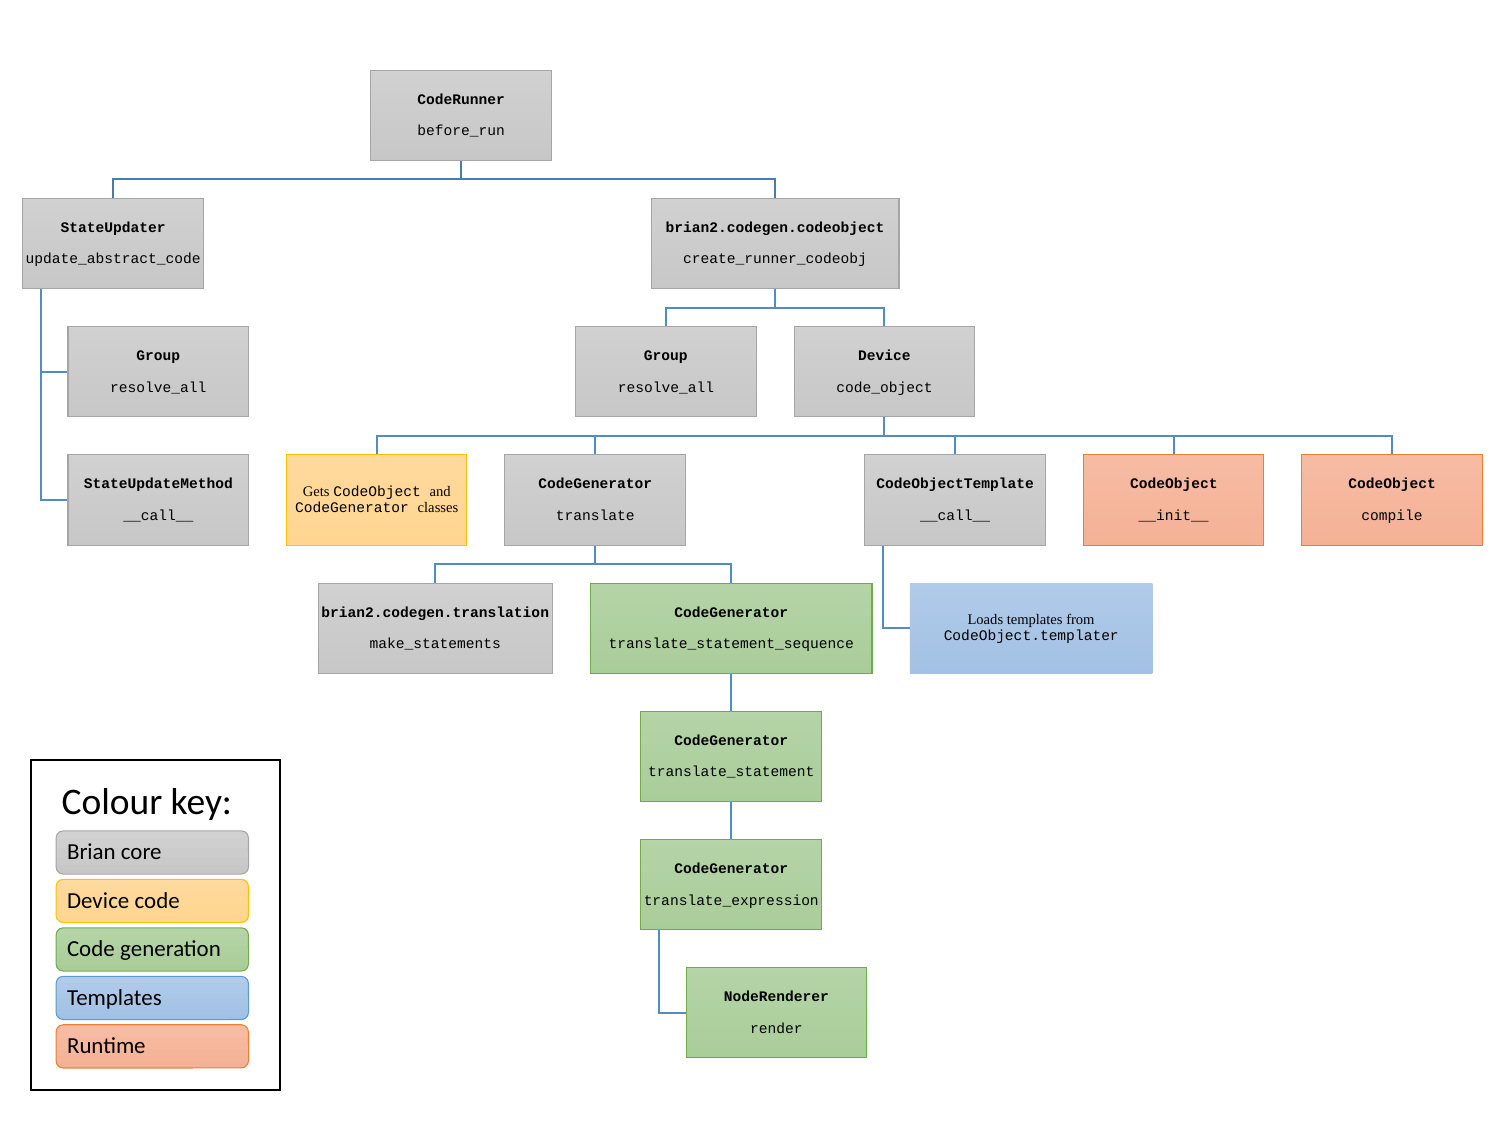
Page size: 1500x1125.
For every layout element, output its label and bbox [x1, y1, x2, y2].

text_box [56, 829, 249, 1070]
text_box [22, 24, 1483, 1104]
